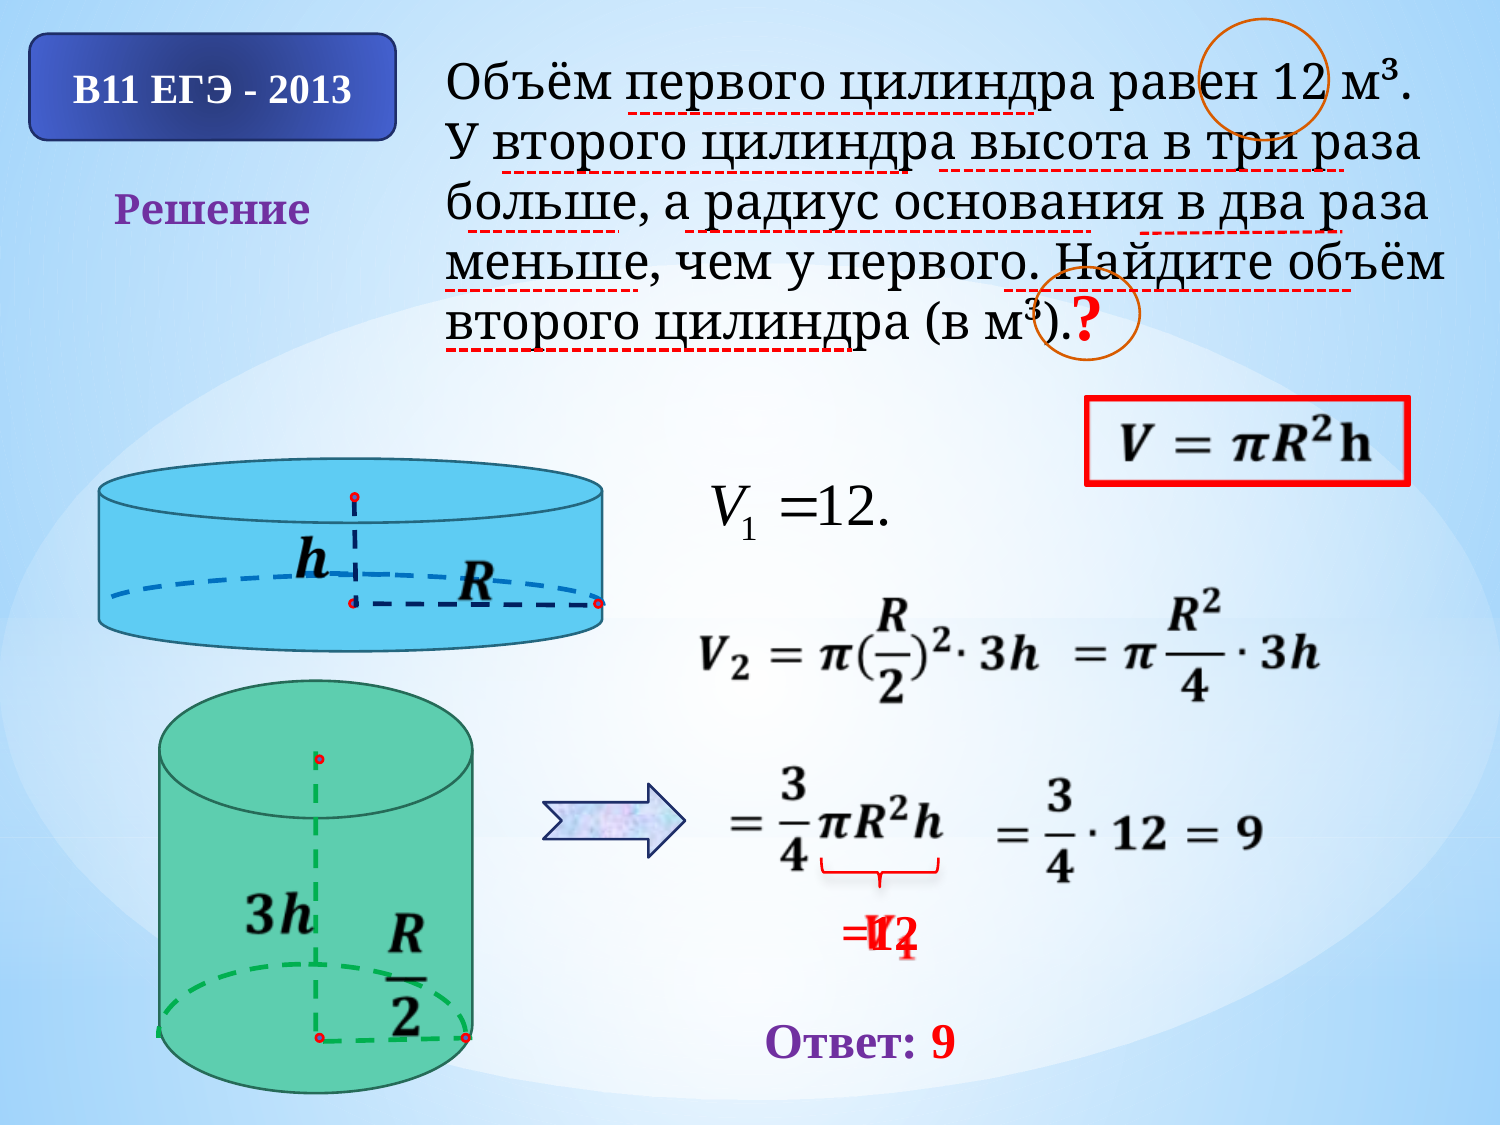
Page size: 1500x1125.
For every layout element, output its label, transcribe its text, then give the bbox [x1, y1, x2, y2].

text_box ? [1040, 265, 1134, 289]
text_box Объём первого цилиндра равен 12 м³. У второго цилиндра высота в три раза больше, а радиус основания в два раза меньше, чем у первого. Найдите объём второго цилиндра (в м³). [430, 41, 1483, 357]
text_box [97, 457, 604, 500]
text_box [102, 497, 604, 1094]
text_box [1197, 17, 1331, 142]
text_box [704, 464, 897, 551]
text_box ? [1032, 301, 1142, 362]
text_box Решение [69, 171, 356, 245]
text_box =12 [826, 892, 939, 968]
text_box [1085, 397, 1409, 485]
text_box [1050, 573, 1343, 711]
text_box [608, 782, 687, 859]
text_box Ответ: 9 [749, 1000, 1069, 1076]
text_box В11 ЕГЭ - 2013 [28, 32, 397, 142]
text_box [647, 584, 1091, 713]
text_box [704, 751, 967, 880]
text_box [971, 763, 1288, 892]
